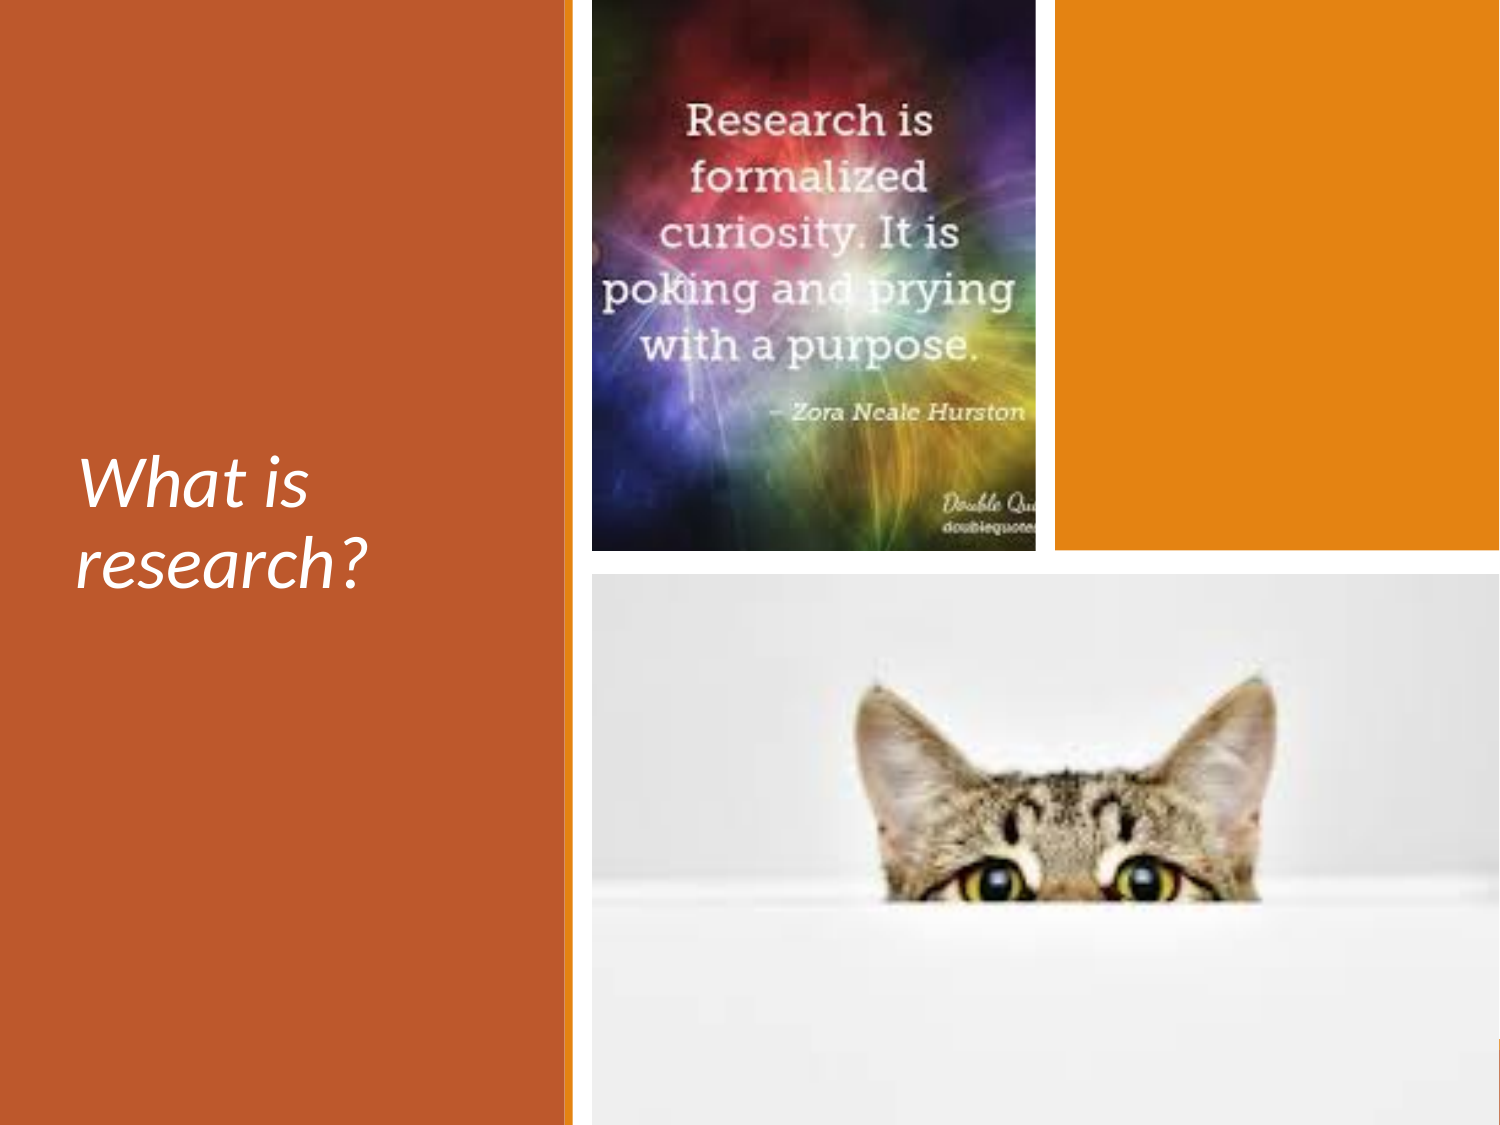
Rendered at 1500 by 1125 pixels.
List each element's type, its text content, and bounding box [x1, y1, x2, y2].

picture [591, 574, 1500, 1125]
text_box [564, 0, 574, 1125]
text_box [1054, 0, 1500, 552]
list What is research? [60, 435, 521, 983]
text_box [574, 0, 1500, 1125]
picture [591, 0, 1037, 551]
text_box [0, 0, 564, 1125]
